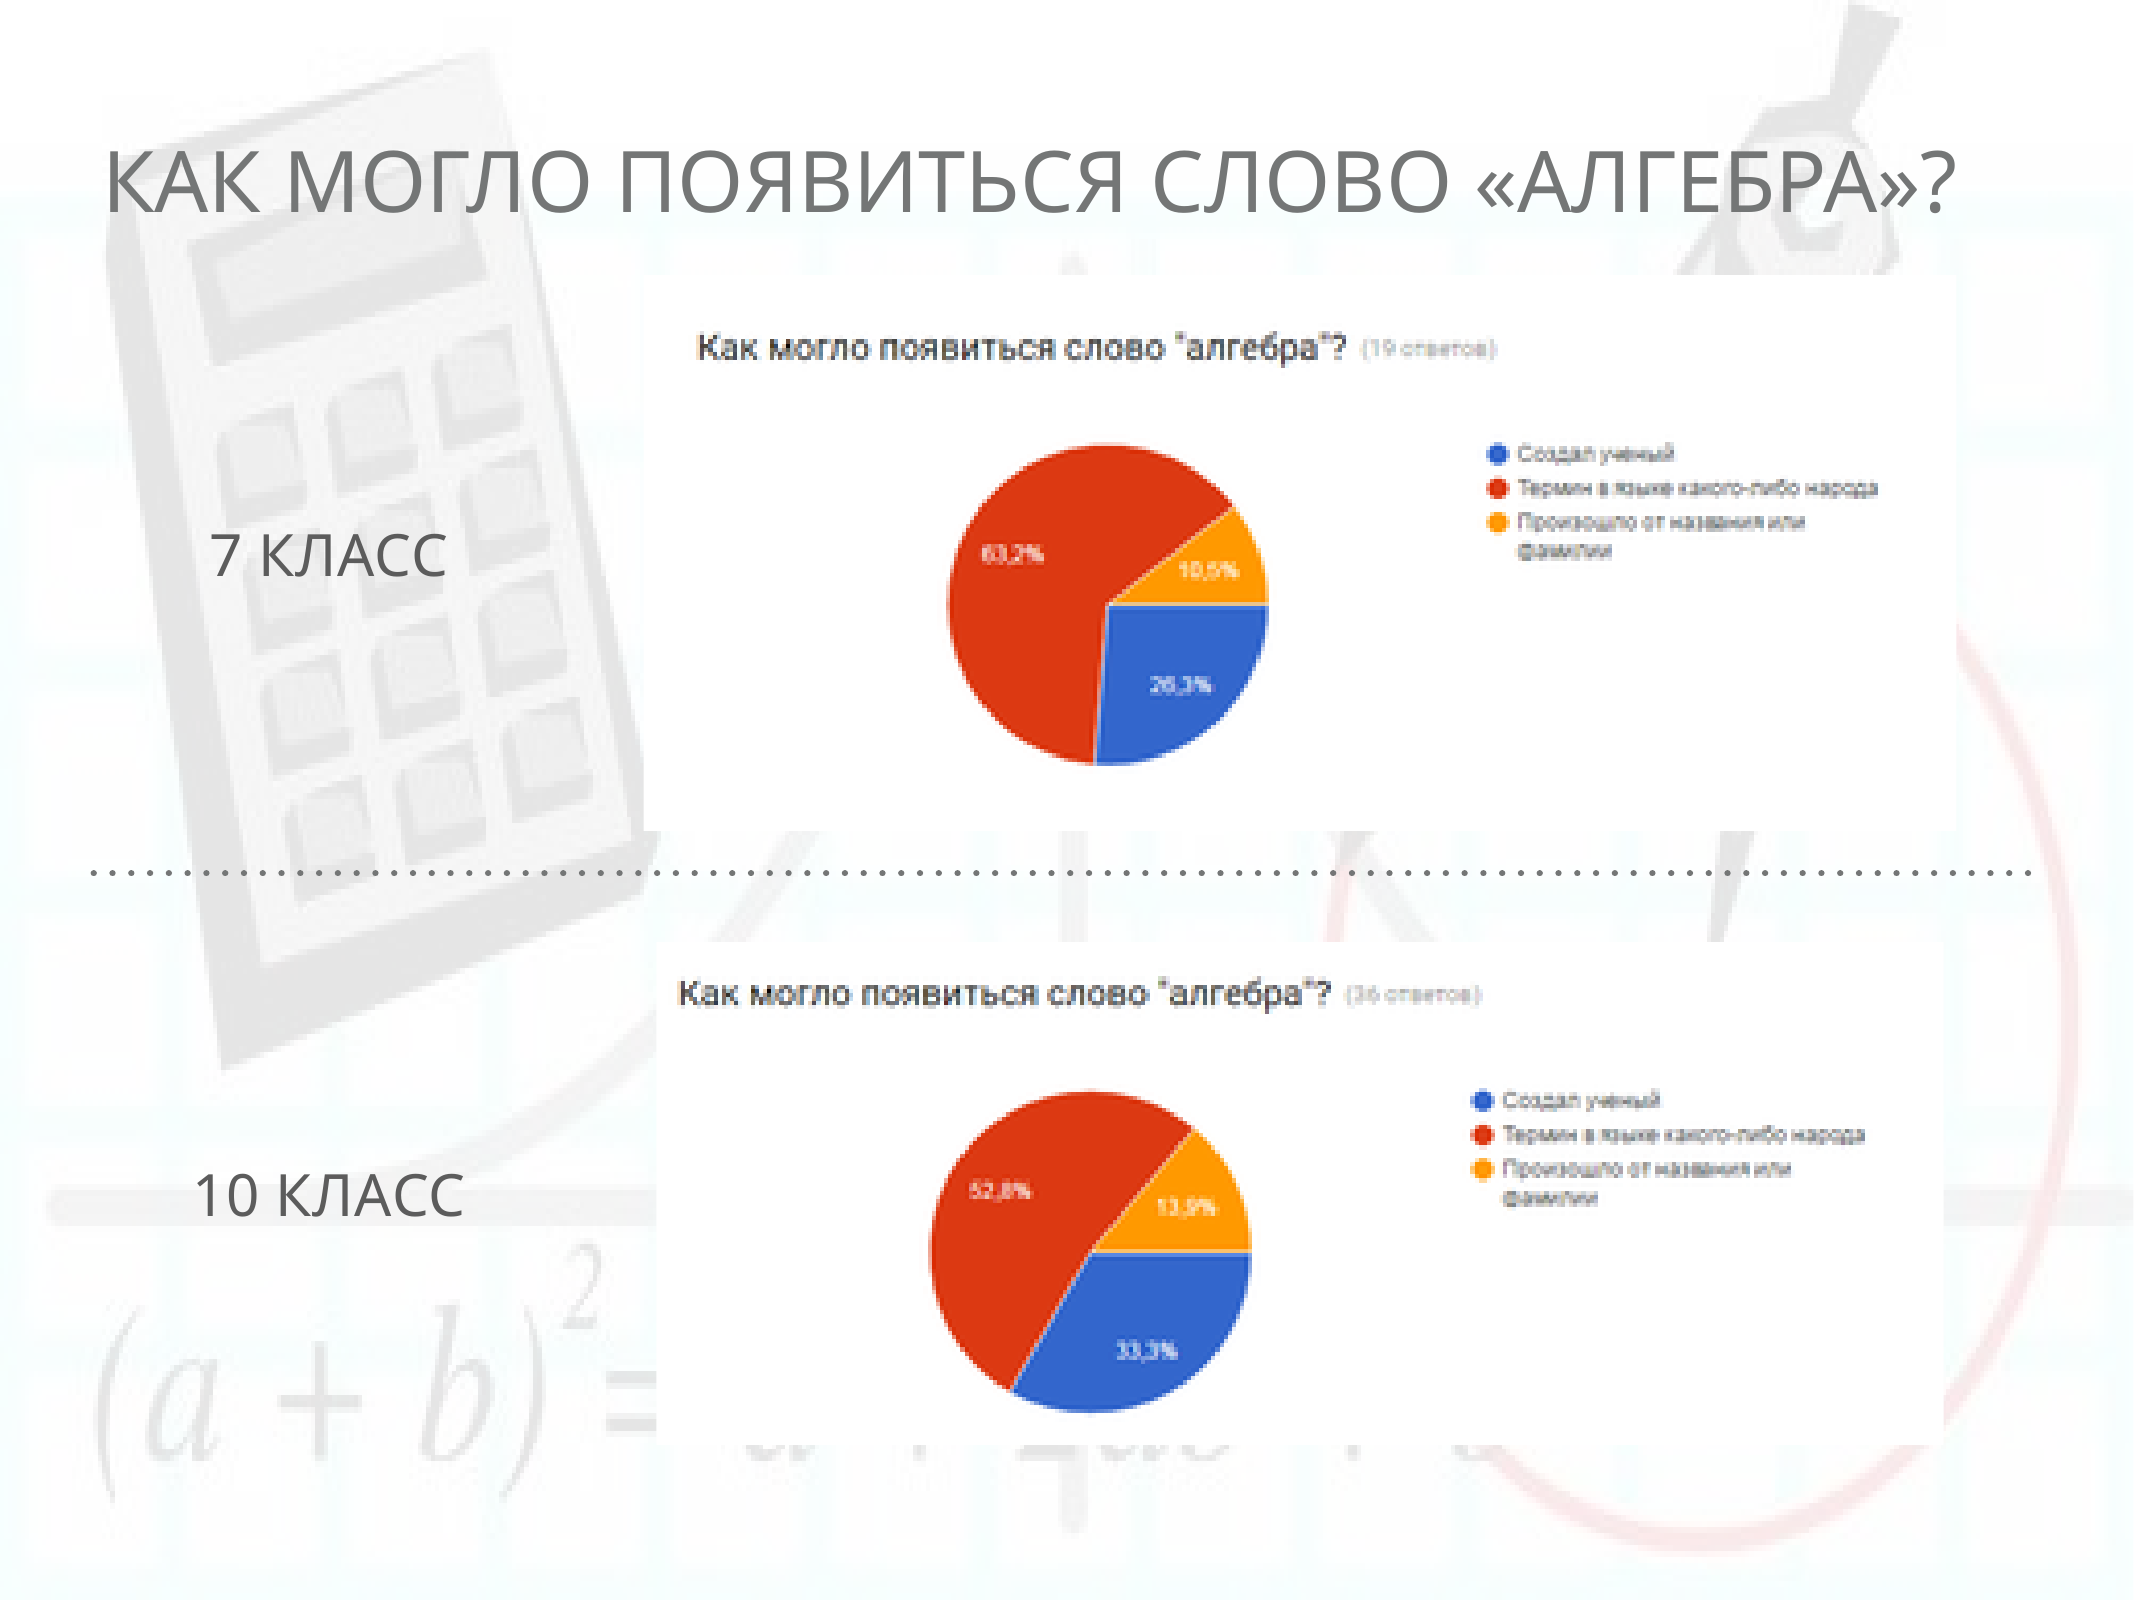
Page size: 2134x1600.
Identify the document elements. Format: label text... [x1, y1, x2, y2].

picture [643, 275, 1957, 832]
picture [655, 941, 1944, 1446]
text_box 7 КЛАСС [201, 509, 457, 597]
text_box 10 КЛАСС [184, 1150, 474, 1237]
title Как могло появиться слово «алгебра»? [93, 118, 2041, 238]
